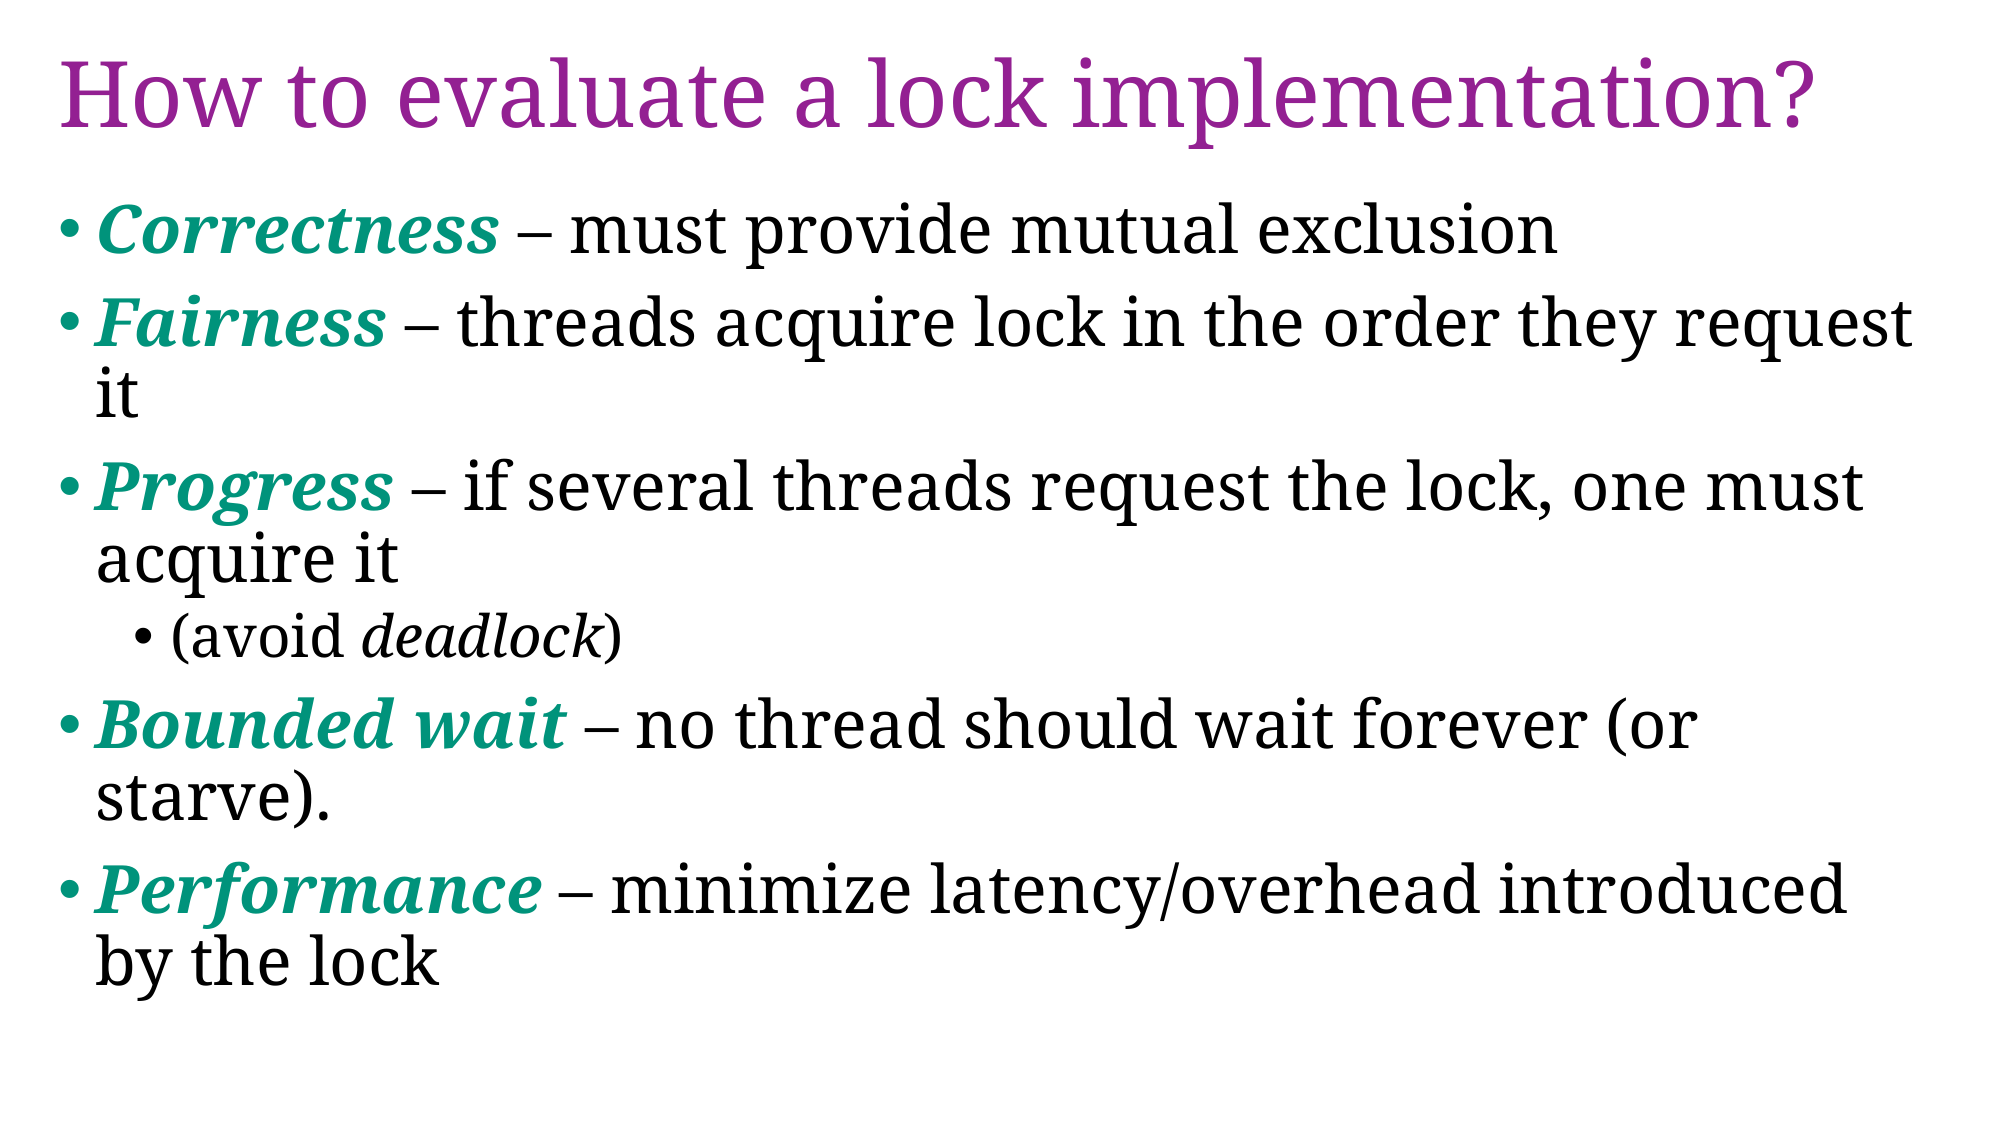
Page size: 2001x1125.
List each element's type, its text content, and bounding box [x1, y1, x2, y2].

list Correctness – must provide mutual exclusion Fairness – threads acquire lock in the order they request it Progress – if several threads request the lock, one must acquire it (avoid deadlock) Bounded wait – no thread should wait forever (or starve). Performance – minimize latency/overhead introduced by the lock [43, 188, 1953, 1106]
title How to evaluate a lock implementation? [43, 25, 1953, 171]
